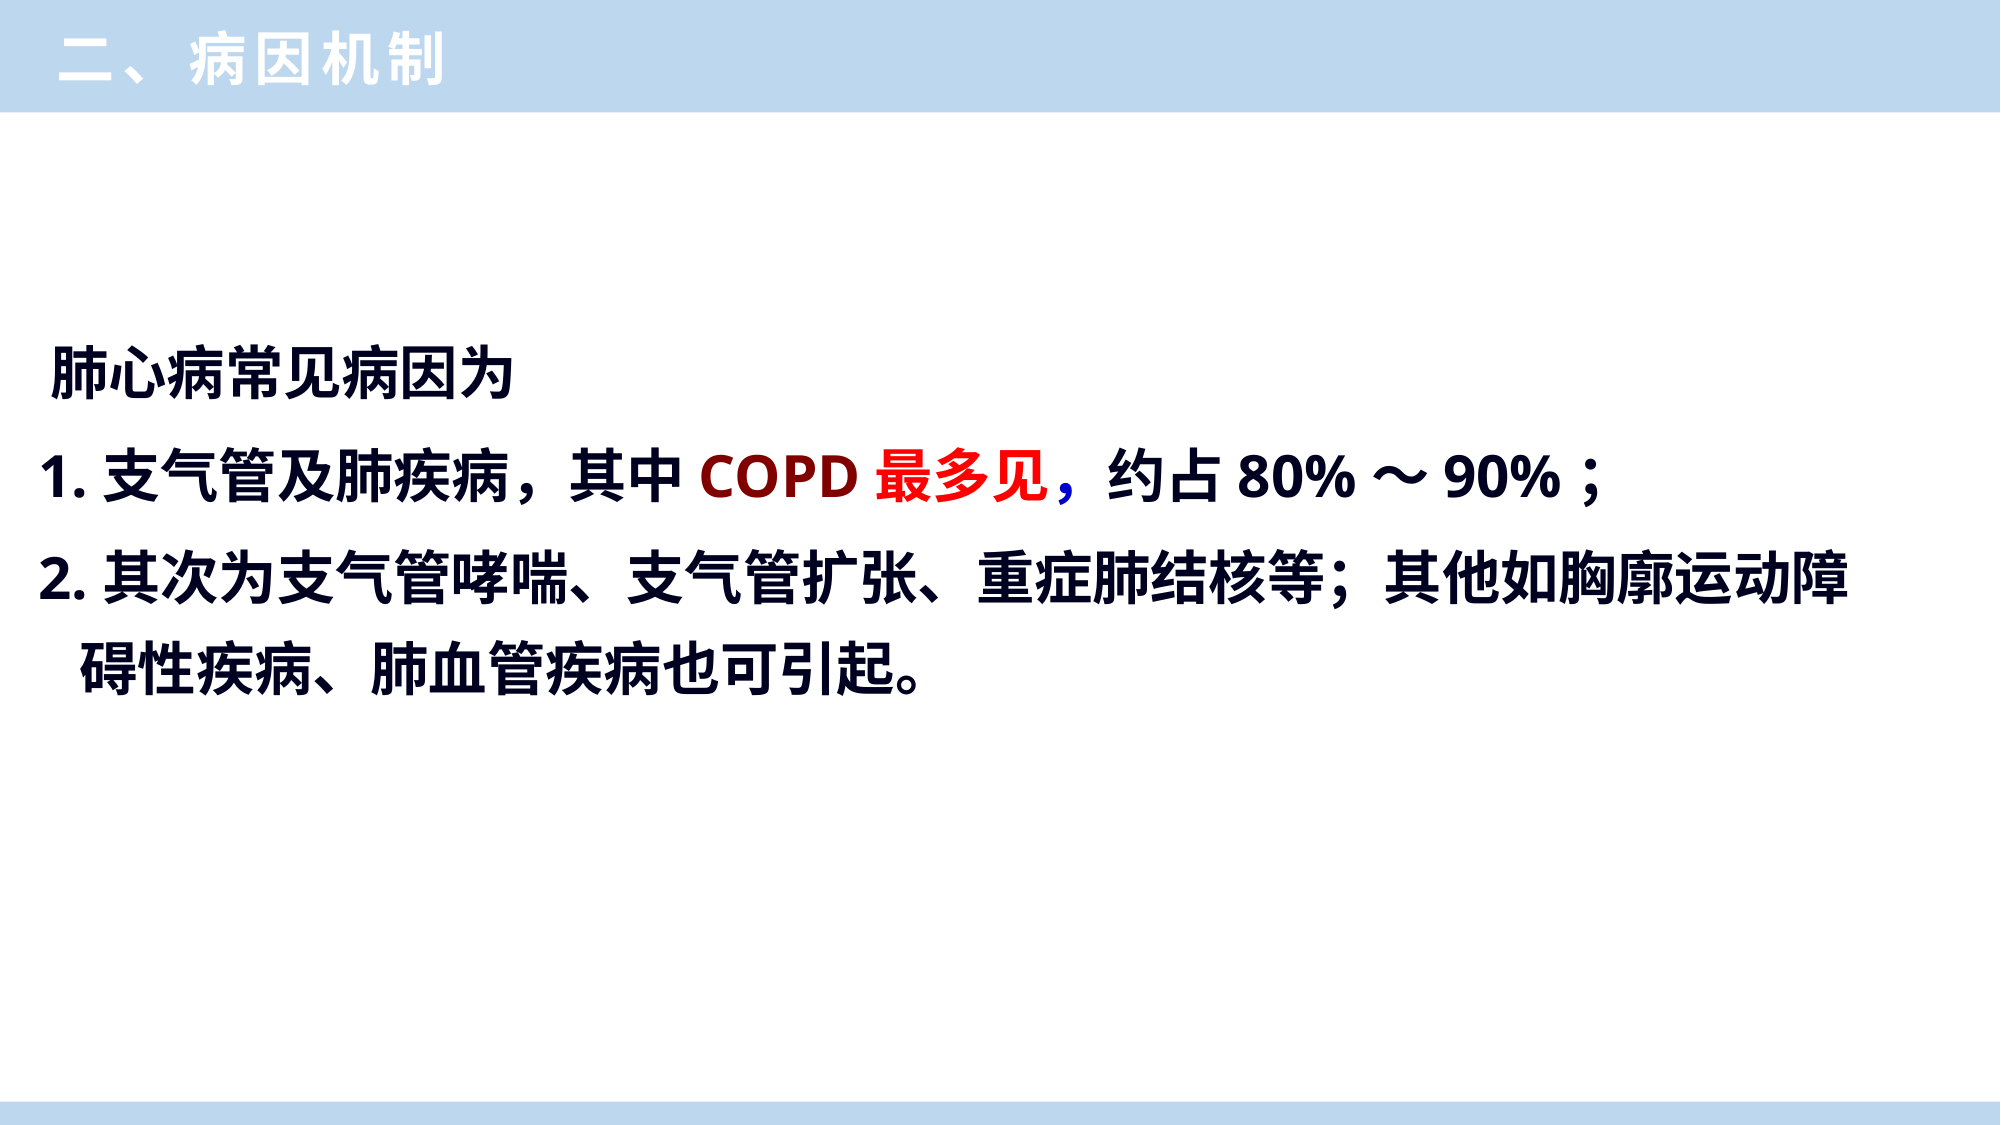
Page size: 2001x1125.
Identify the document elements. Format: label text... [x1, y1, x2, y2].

text_box 肺心病常见病因为 1.支气管及肺疾病，其中COPD最多见，约占80%～90%； 2.其次为支气管哮喘、支气管扩张、重症肺结核等；其他如胸廓运动障碍性疾病、肺血管疾病也可引起。 [8, 192, 1898, 996]
text_box 二、病因机制 [44, 16, 458, 98]
